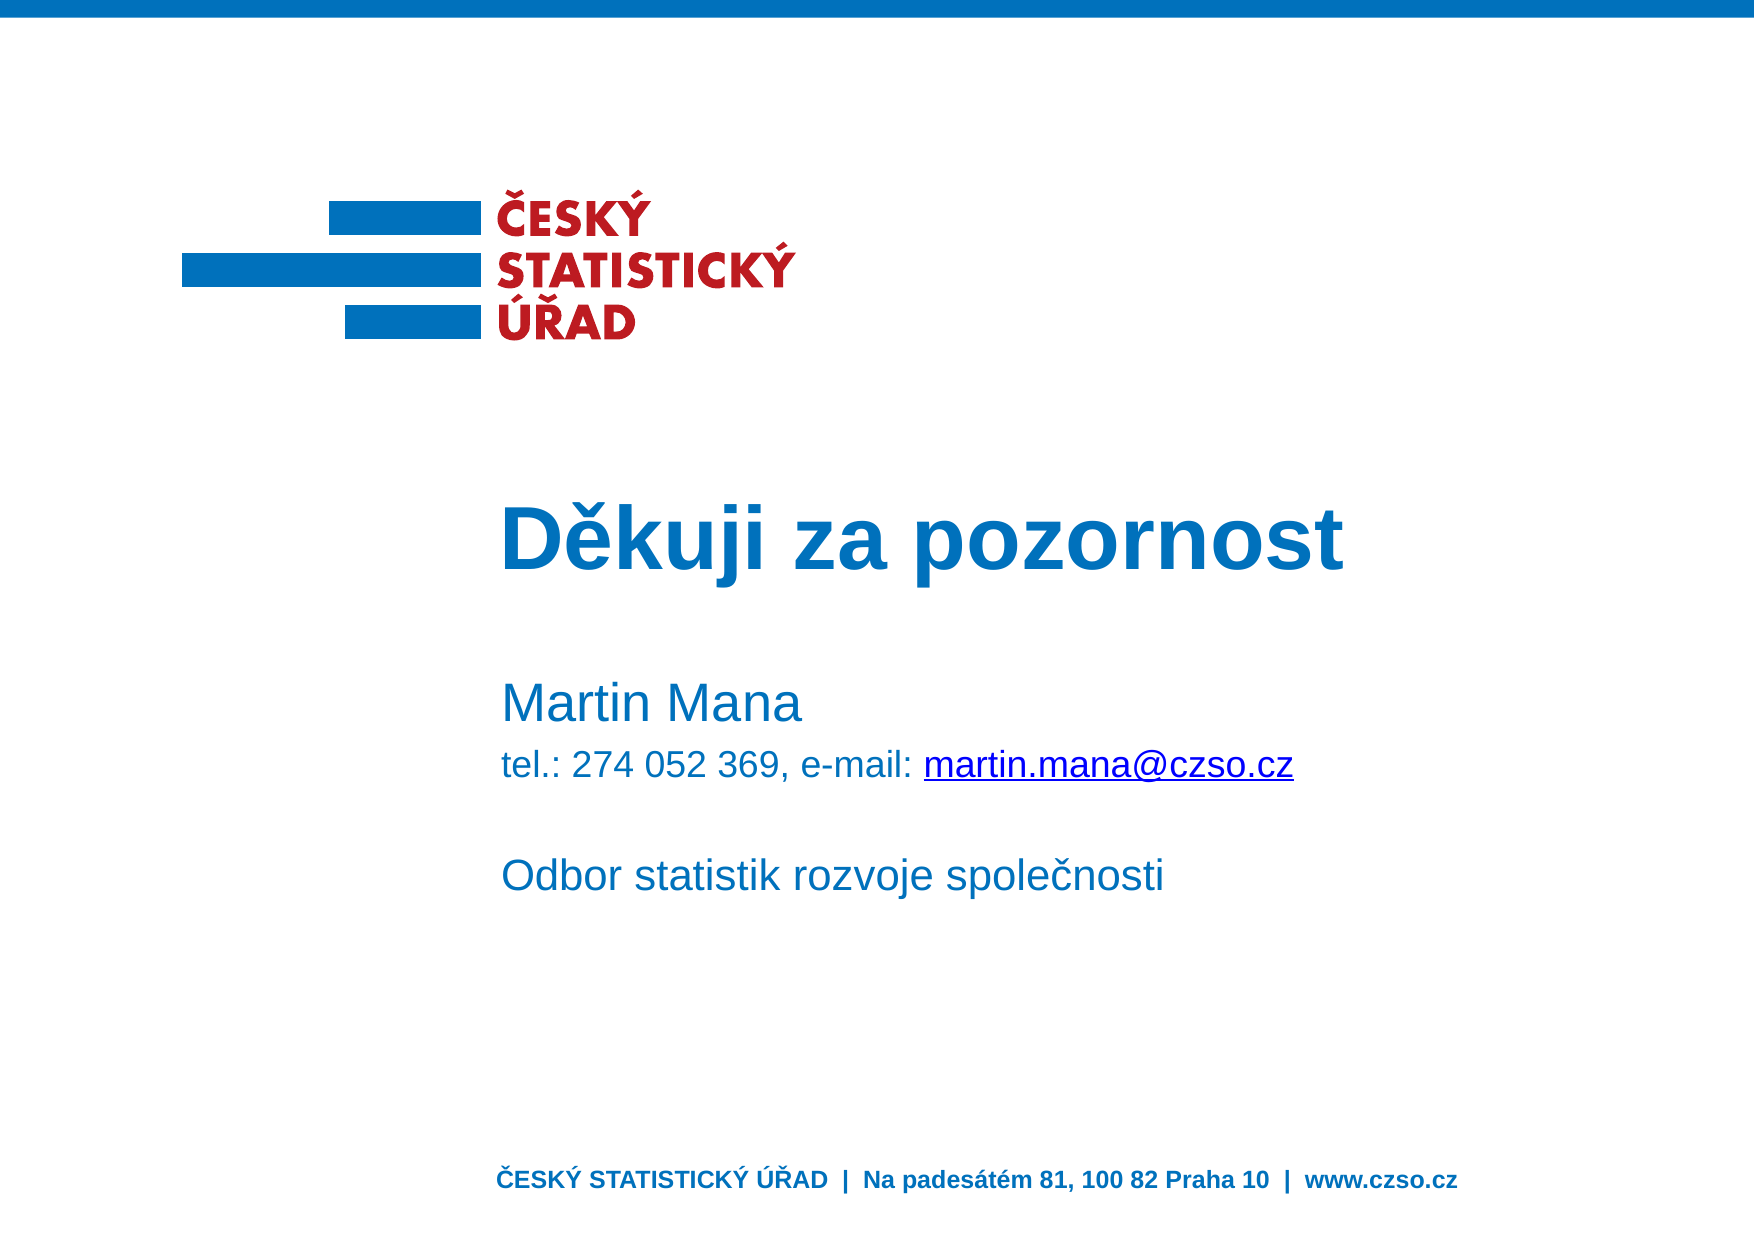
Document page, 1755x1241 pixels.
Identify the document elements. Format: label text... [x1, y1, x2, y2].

text_box Martin Mana tel.: 274 052 369, e-mail: martin.mana@czso.cz Odbor statistik rozvoje společnosti [487, 667, 1671, 1101]
list Děkuji za pozornost [499, 479, 1577, 622]
